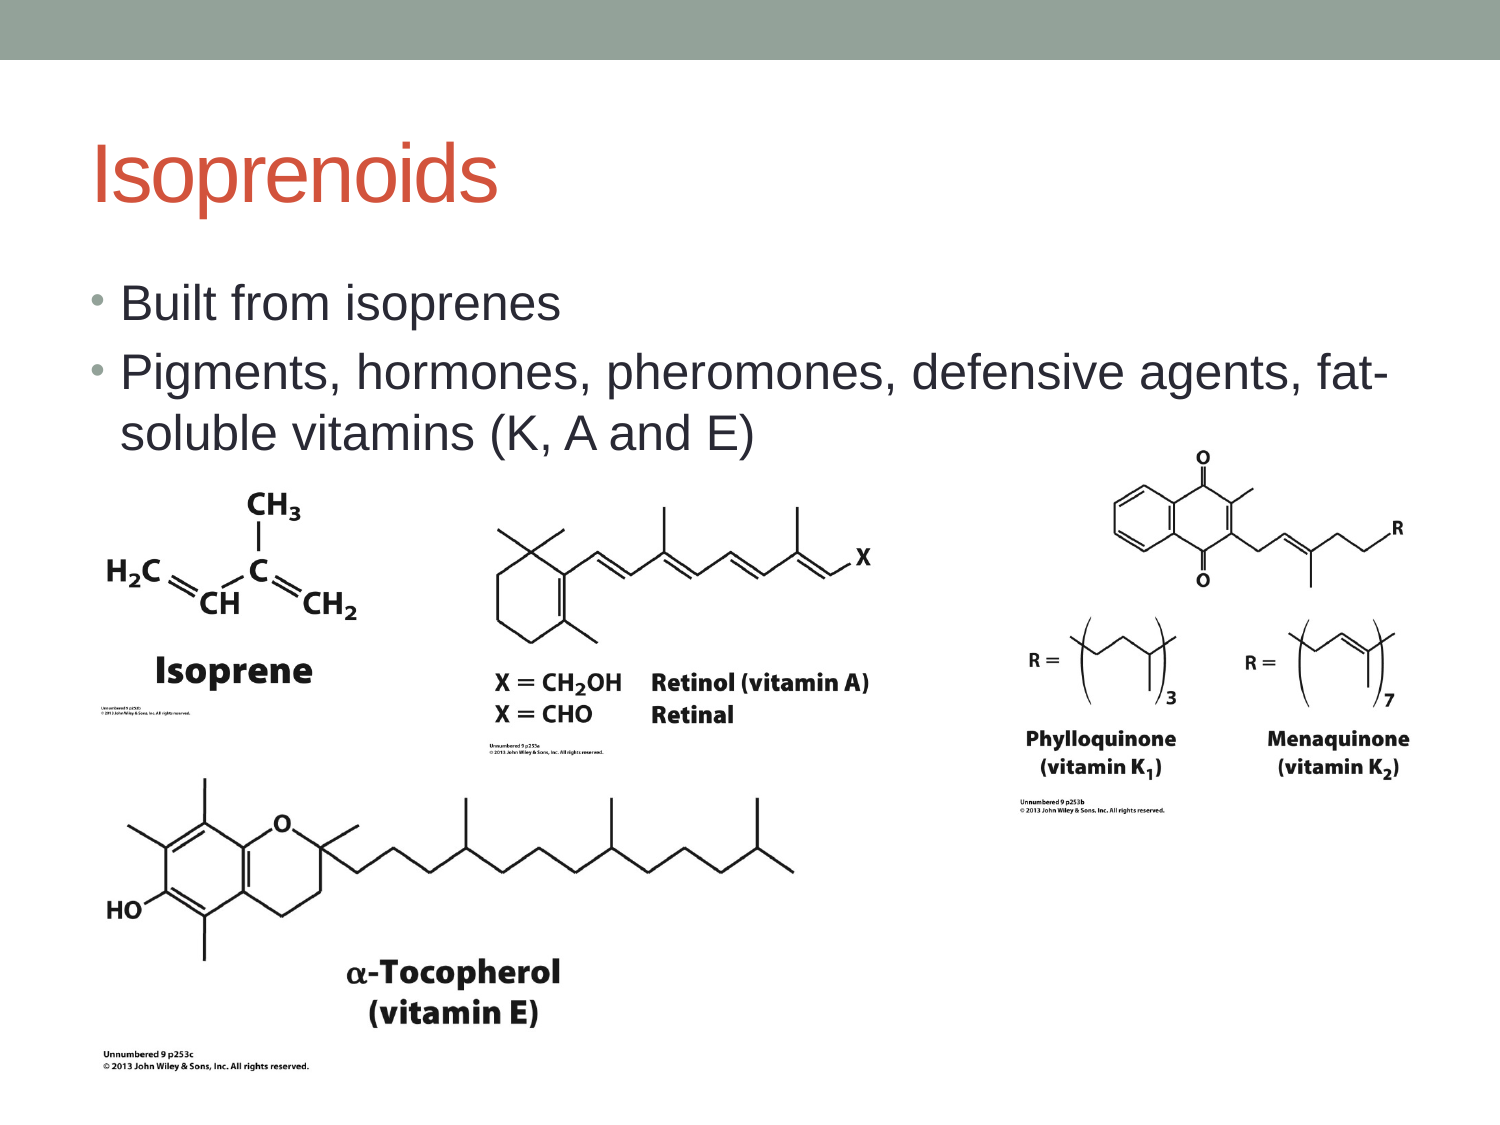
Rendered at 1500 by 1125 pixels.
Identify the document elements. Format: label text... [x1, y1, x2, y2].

title Isoprenoids [75, 87, 1425, 250]
picture [99, 487, 361, 717]
list Built from isoprenes Pigments, hormones, pheromones, defensive agents, fat-soluble vitamins (K, A and E) [75, 262, 1425, 1063]
picture [487, 502, 876, 756]
picture [1017, 443, 1419, 815]
picture [99, 774, 800, 1073]
